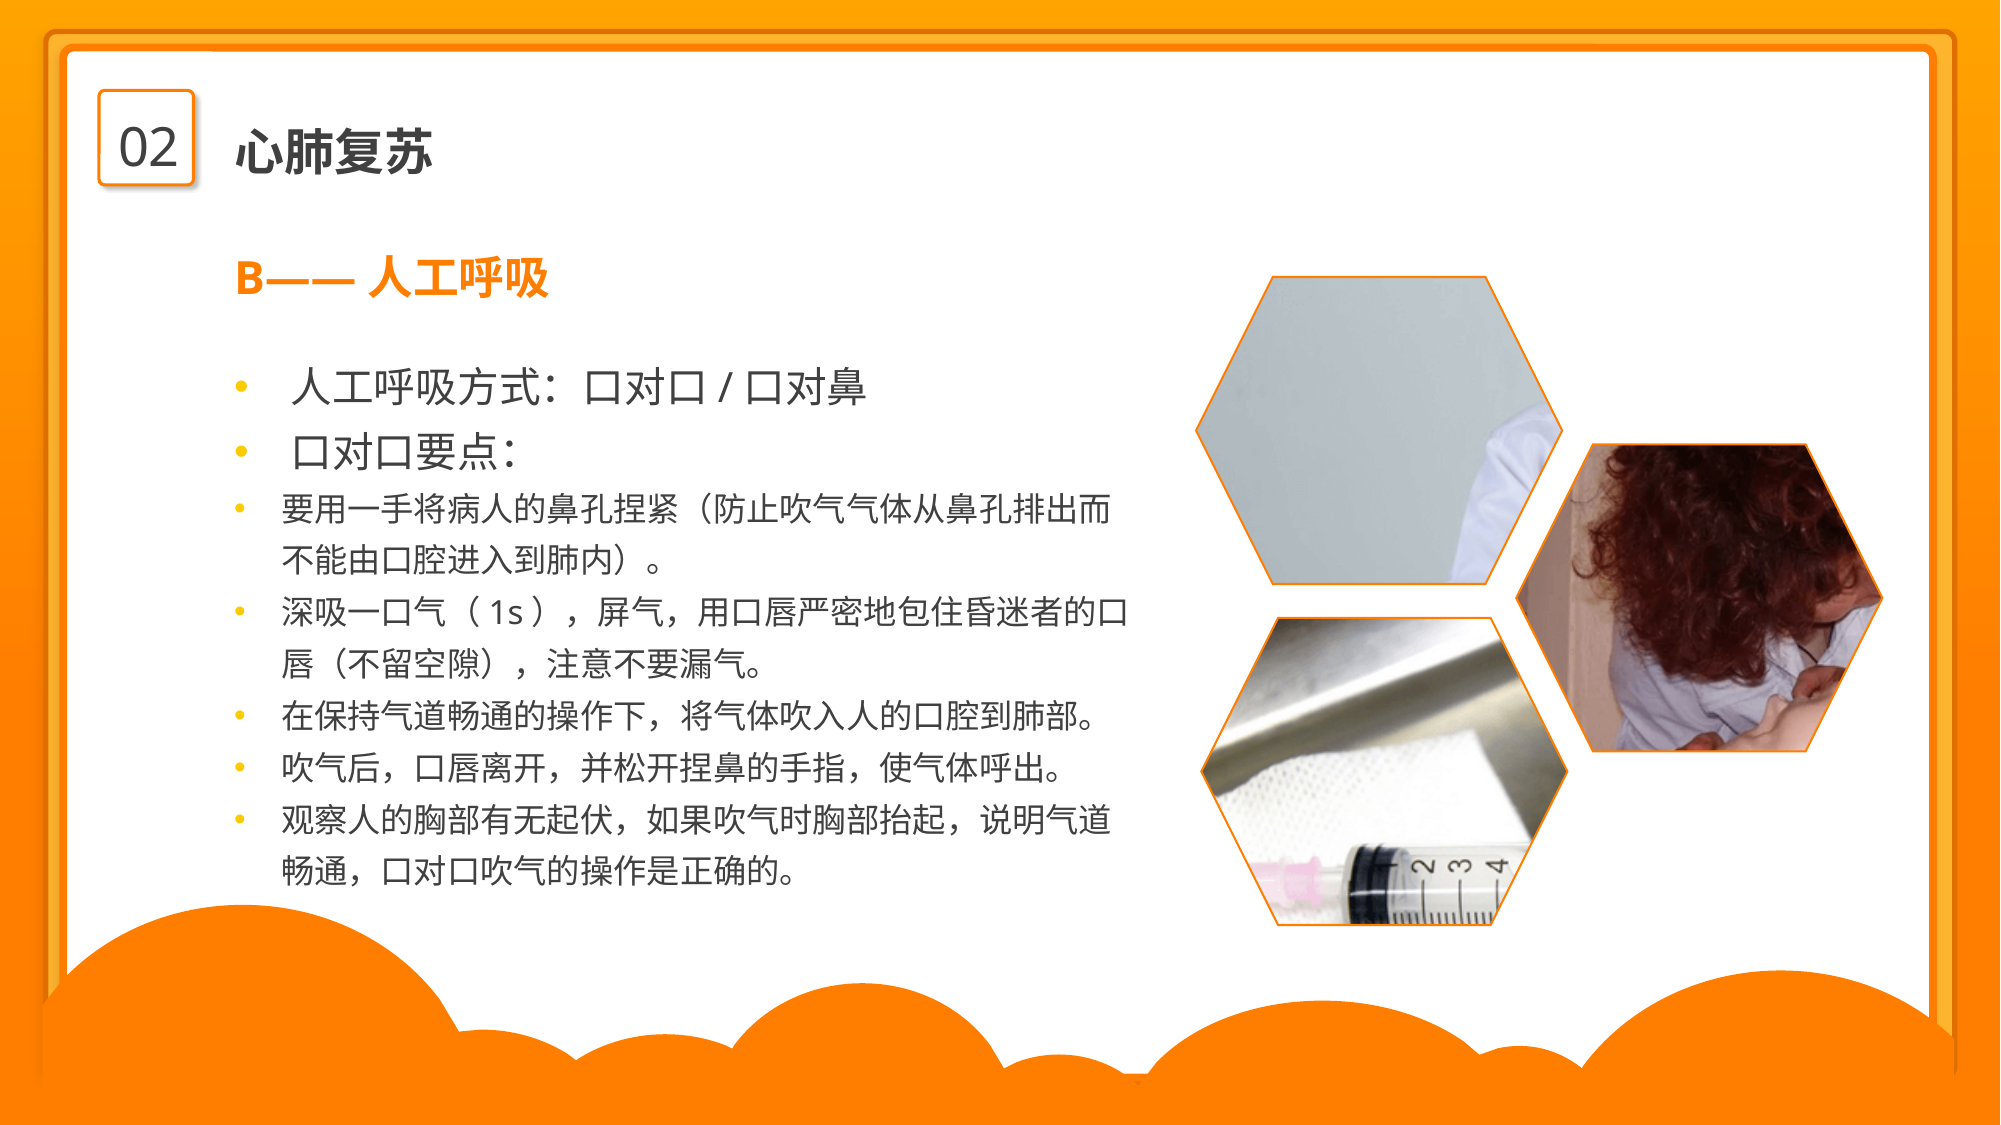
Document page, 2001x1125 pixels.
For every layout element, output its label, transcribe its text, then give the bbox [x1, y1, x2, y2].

text_box B——人工呼吸 [219, 241, 591, 312]
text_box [88, 90, 591, 185]
text_box [1200, 616, 1569, 927]
text_box [1194, 275, 1564, 586]
text_box [1515, 443, 1884, 753]
text_box 人工呼吸方式：口对口/口对鼻 口对口要点： 要用一手将病人的鼻孔捏紧（防止吹气气体从鼻孔排出而不能由口腔进入到肺内）。 深吸一口气（1s），屏气，用口唇严密地包住昏迷者的口唇（不留空隙），注意不要漏气。 在保持气道畅通的操作下，将气体吹入人的口腔到肺部。 吹气后，口唇离开，并松开捏鼻的手指，使气体呼出。 观察人的胸部有无起伏，如果吹气时胸部抬起，说明气道畅通，口对口吹气的操作是正确的。 [219, 338, 1149, 964]
